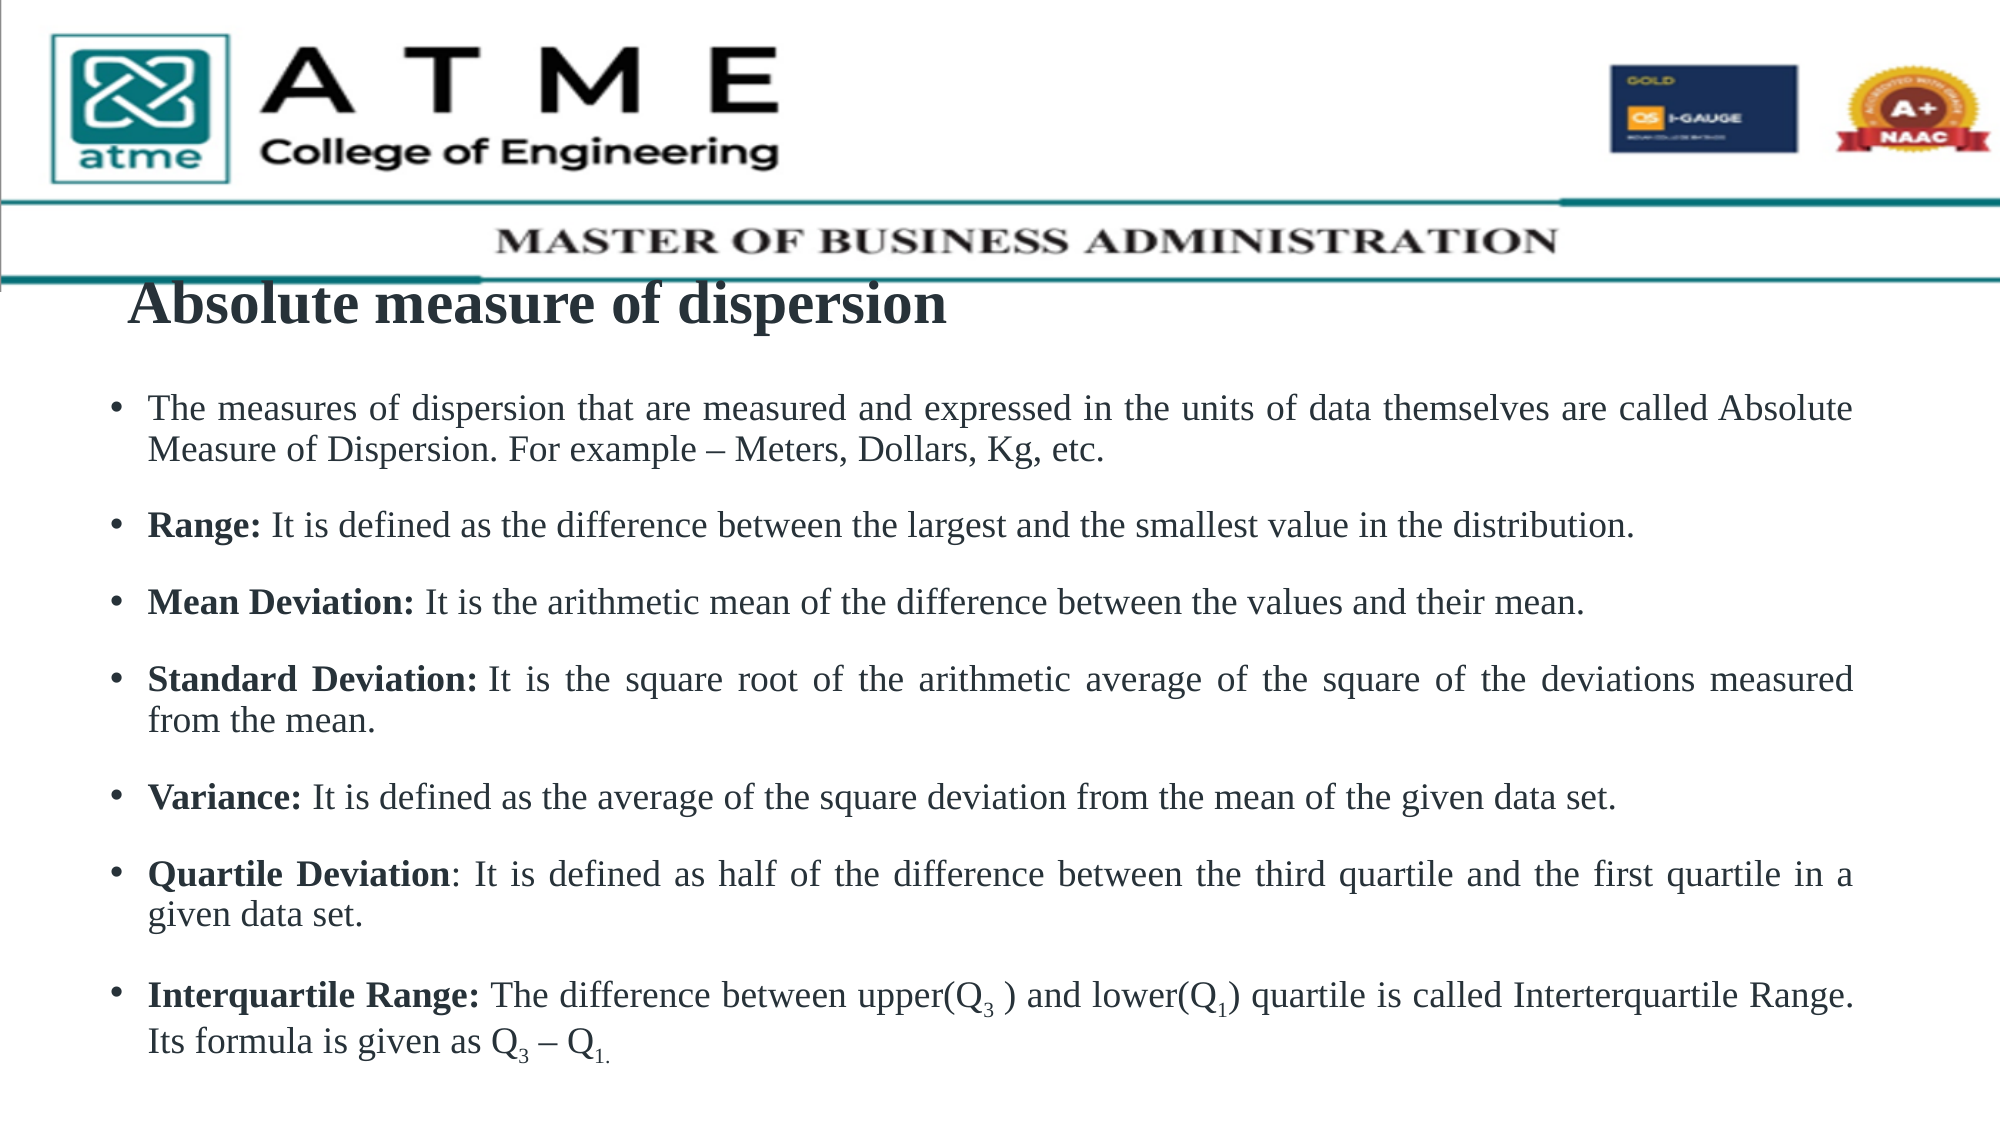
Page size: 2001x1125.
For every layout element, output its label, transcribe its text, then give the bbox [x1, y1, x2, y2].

picture [0, 0, 2000, 292]
list The measures of dispersion that are measured and expressed in the units of data themselves are called Absolute Measure of Dispersion. For example – Meters, Dollars, Kg, etc. Range: It is defined as the difference between the largest and the smallest value in the distribution. Mean Deviation: It is the arithmetic mean of the difference between the values and their mean. Standard Deviation: It is the square root of the arithmetic average of the square of the deviations measured from the mean. Variance: It is defined as the average of the square deviation from the mean of the given data set. Quartile Deviation: It is defined as half of the difference between the third quartile and the first quartile in a given data set. Interquartile Range: The difference between upper(Q3 ) and lower(Q1) quartile is called Interterquartile Range. Its formula is given as Q3 – Q1. [95, 380, 1871, 1099]
title Absolute measure of dispersion [112, 253, 1763, 380]
